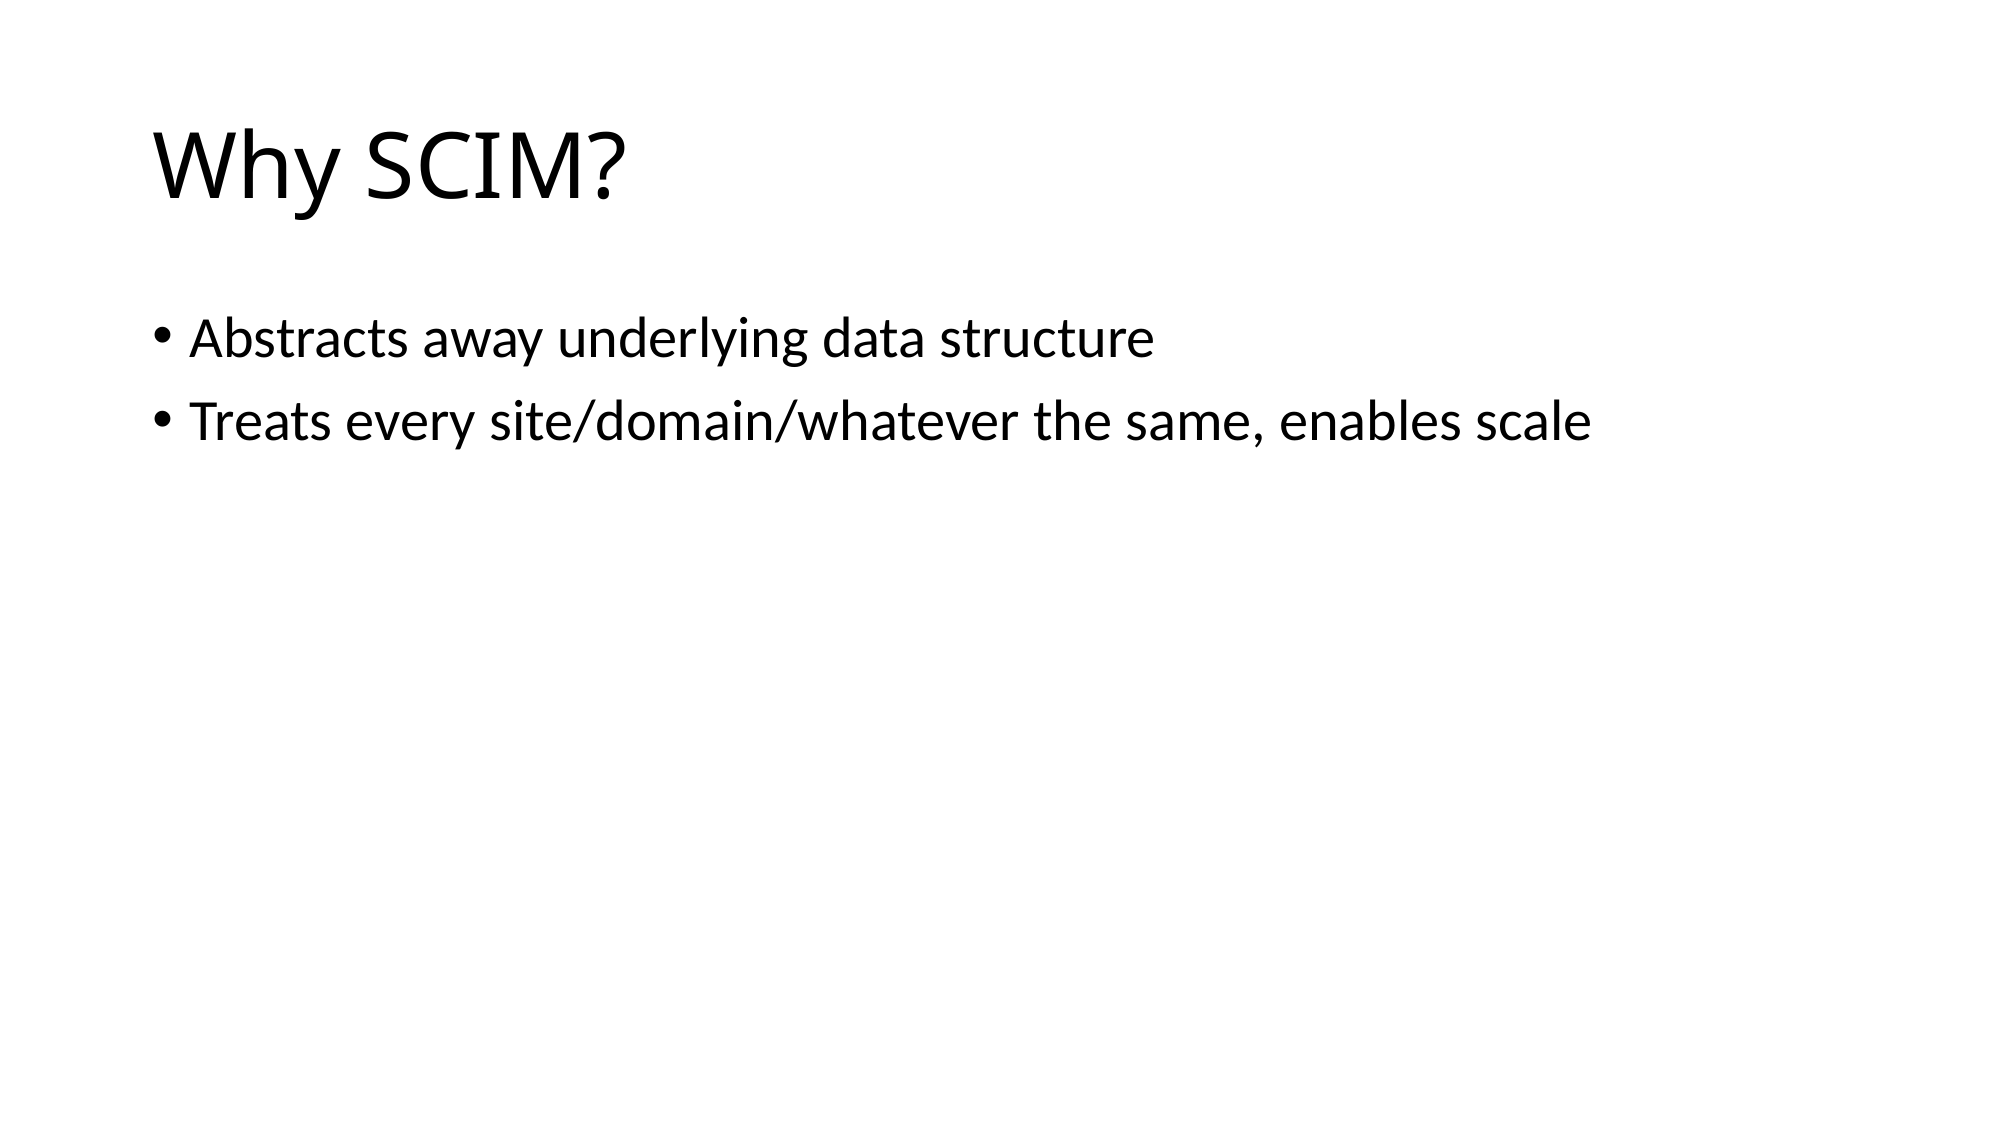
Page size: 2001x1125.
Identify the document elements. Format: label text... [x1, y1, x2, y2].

list Abstracts away underlying data structure Treats every site/domain/whatever the same, enables scale [137, 299, 1863, 1014]
title Why SCIM? [137, 59, 1863, 278]
